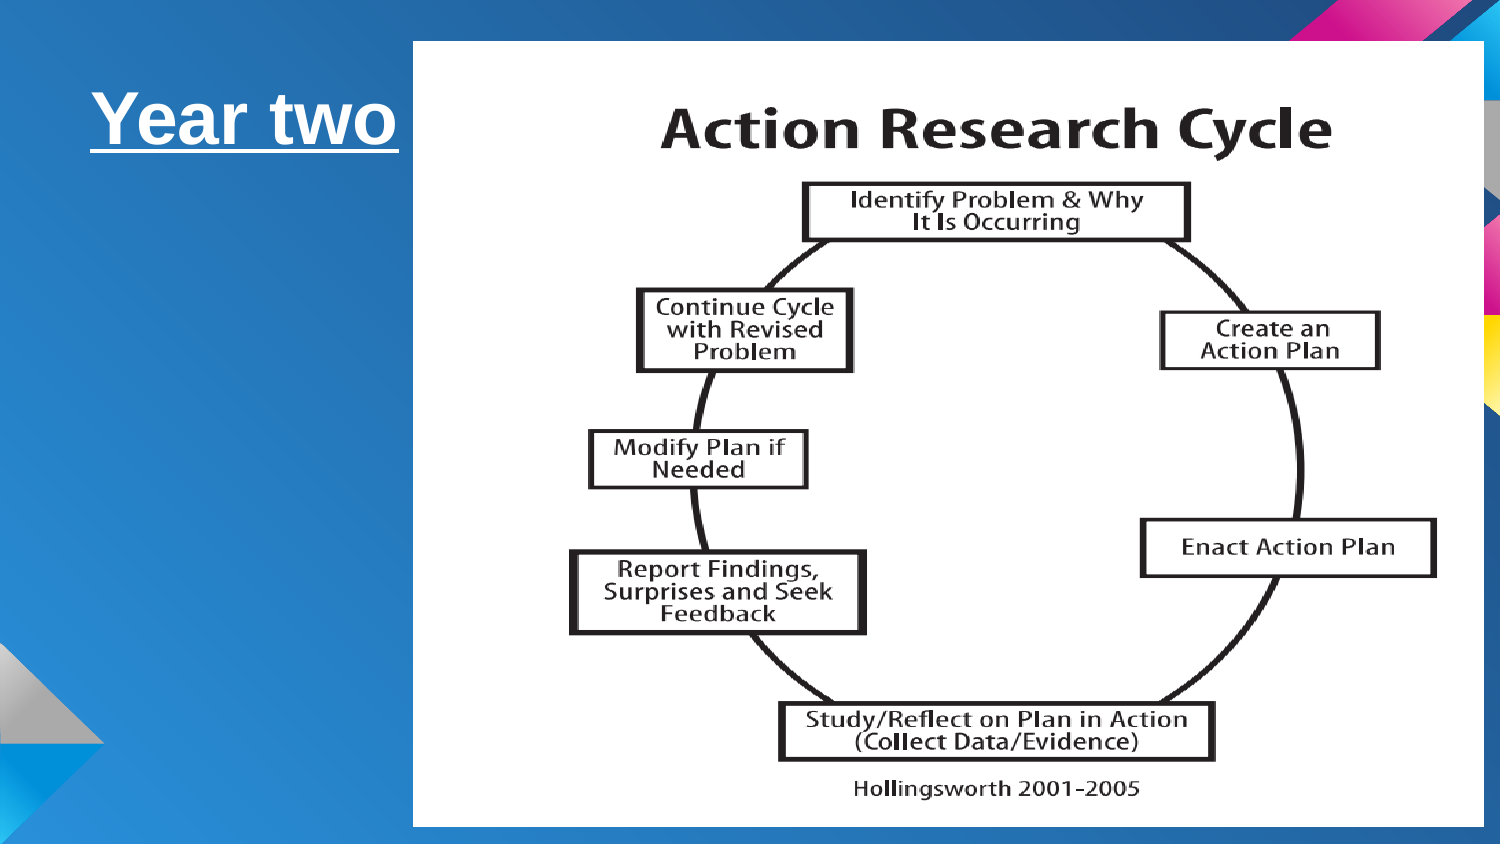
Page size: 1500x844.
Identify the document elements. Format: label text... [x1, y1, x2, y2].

title Year two [75, 33, 1204, 175]
picture [412, 40, 1484, 827]
